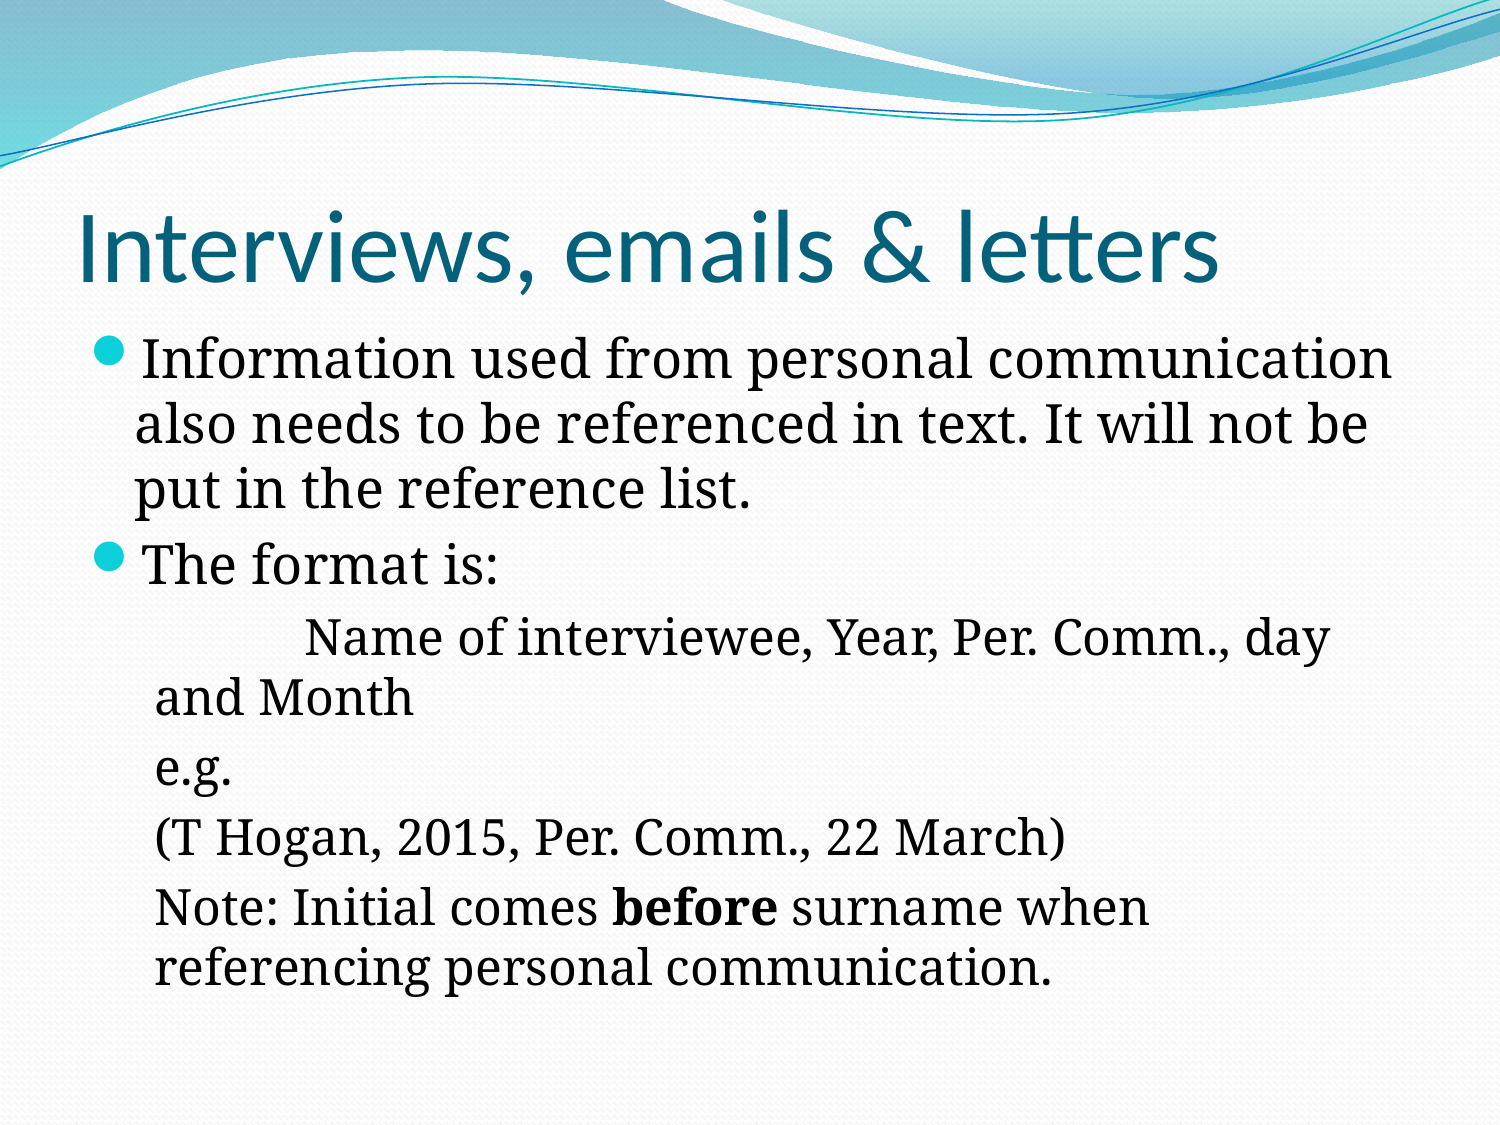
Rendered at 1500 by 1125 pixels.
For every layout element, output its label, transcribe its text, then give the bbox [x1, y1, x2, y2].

title Interviews, emails & letters [75, 115, 1425, 303]
list Information used from personal communication also needs to be referenced in text. It will not be put in the reference list. The format is: Name of interviewee, Year, Per. Comm., day and Month e.g. (T Hogan, 2015, Per. Comm., 22 March) Note: Initial comes before surname when referencing personal communication. [75, 317, 1447, 1038]
